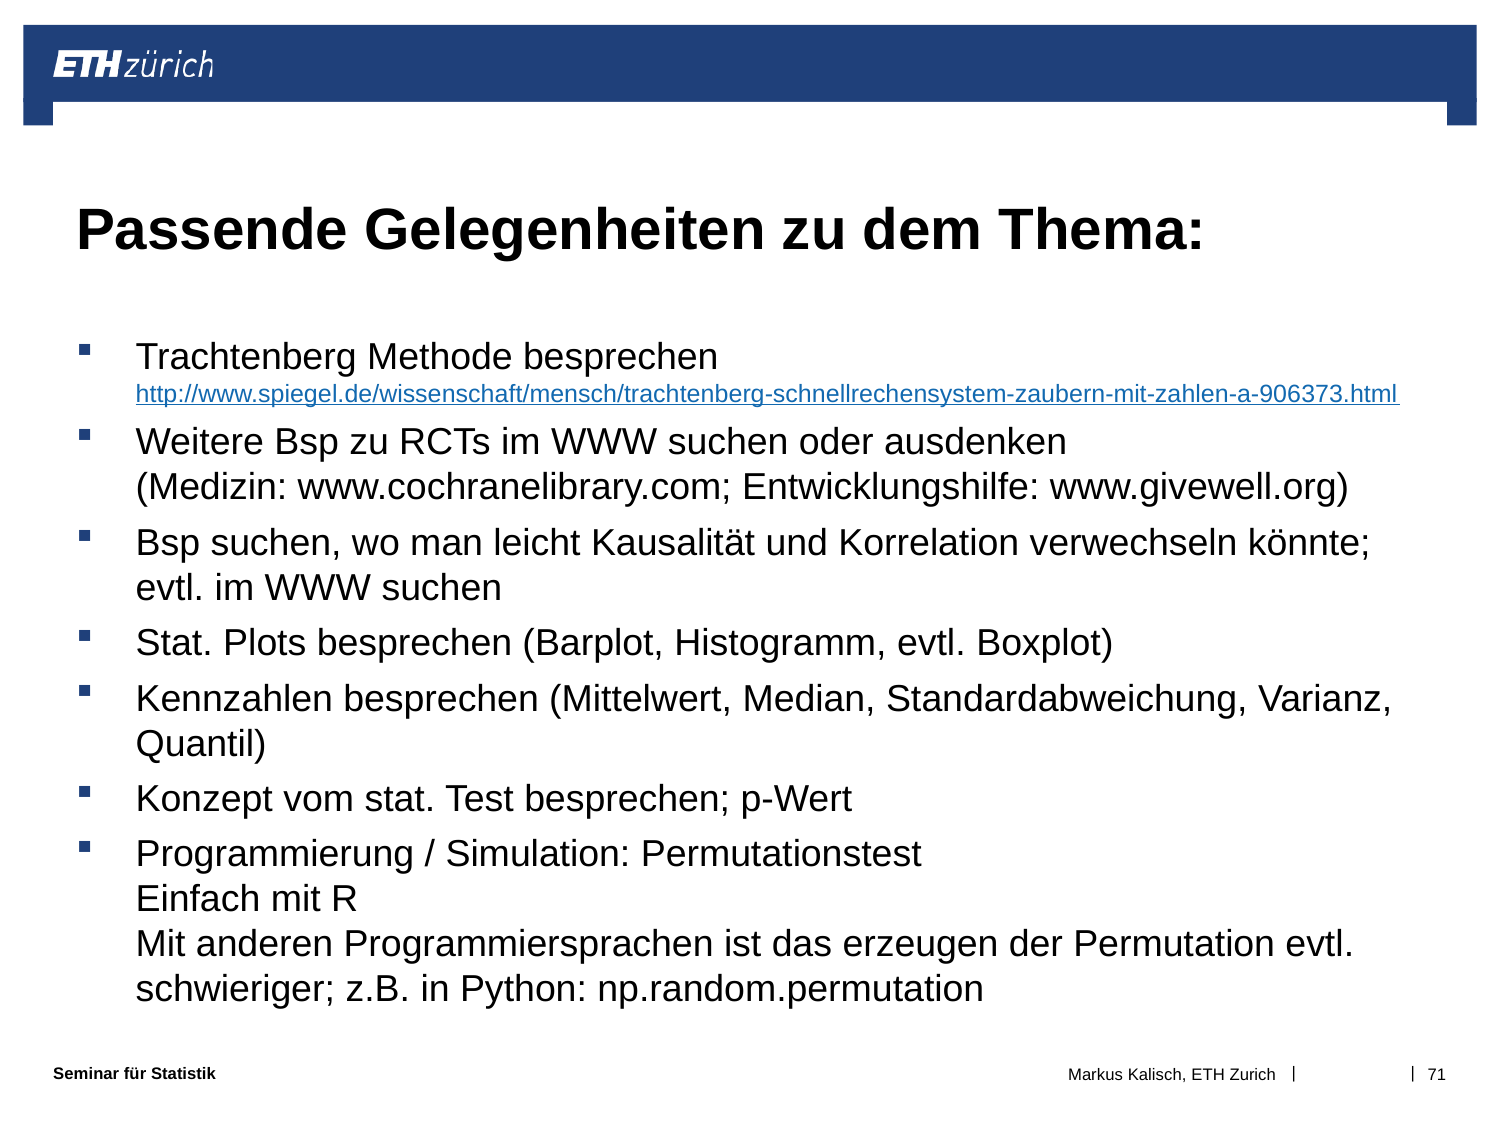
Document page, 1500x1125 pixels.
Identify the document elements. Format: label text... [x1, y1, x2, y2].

slide_number 71 [1415, 1034, 1459, 1112]
list Trachtenberg Methode besprechen http://www.spiegel.de/wissenschaft/mensch/trachtenberg-schnellrechensystem-zaubern-mit-zahlen-a-906373.html Weitere Bsp zu RCTs im WWW suchen oder ausdenken (Medizin: www.cochranelibrary.com; Entwicklungshilfe: www.givewell.org) Bsp suchen, wo man leicht Kausalität und Korrelation verwechseln könnte; evtl. im WWW suchen Stat. Plots besprechen (Barplot, Histogramm, evtl. Boxplot) Kennzahlen besprechen (Mittelwert, Median, Standardabweichung, Varianz, Quantil) Konzept vom stat. Test besprechen; p-Wert Programmierung / Simulation: Permutationstest Einfach mit R Mit anderen Programmiersprachen ist das erzeugen der Permutation evtl. schwieriger; z.B. in Python: np.random.permutation [53, 332, 1447, 1023]
title Passende Gelegenheiten zu dem Thema: [53, 101, 1447, 262]
footer Markus Kalisch, ETH Zurich [750, 1034, 1277, 1112]
